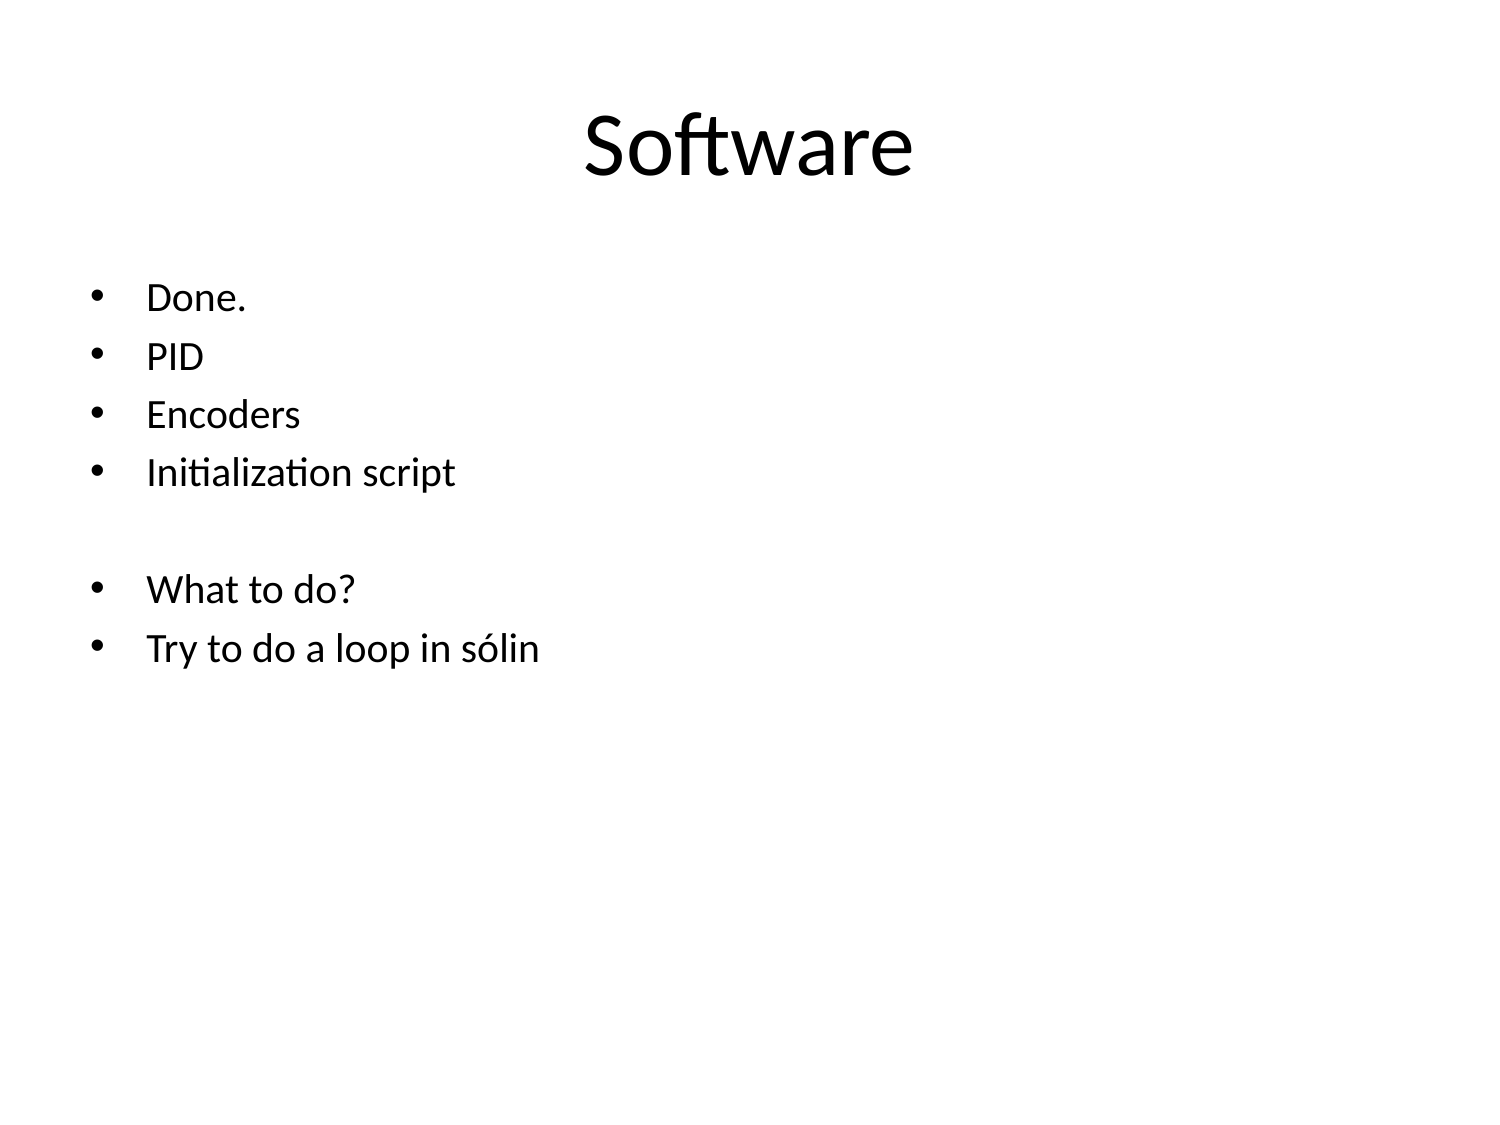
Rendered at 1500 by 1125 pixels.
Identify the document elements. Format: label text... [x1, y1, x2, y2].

list Done. PID Encoders Initialization script What to do? Try to do a loop in sólin [75, 262, 1425, 1005]
title Software [75, 45, 1425, 233]
